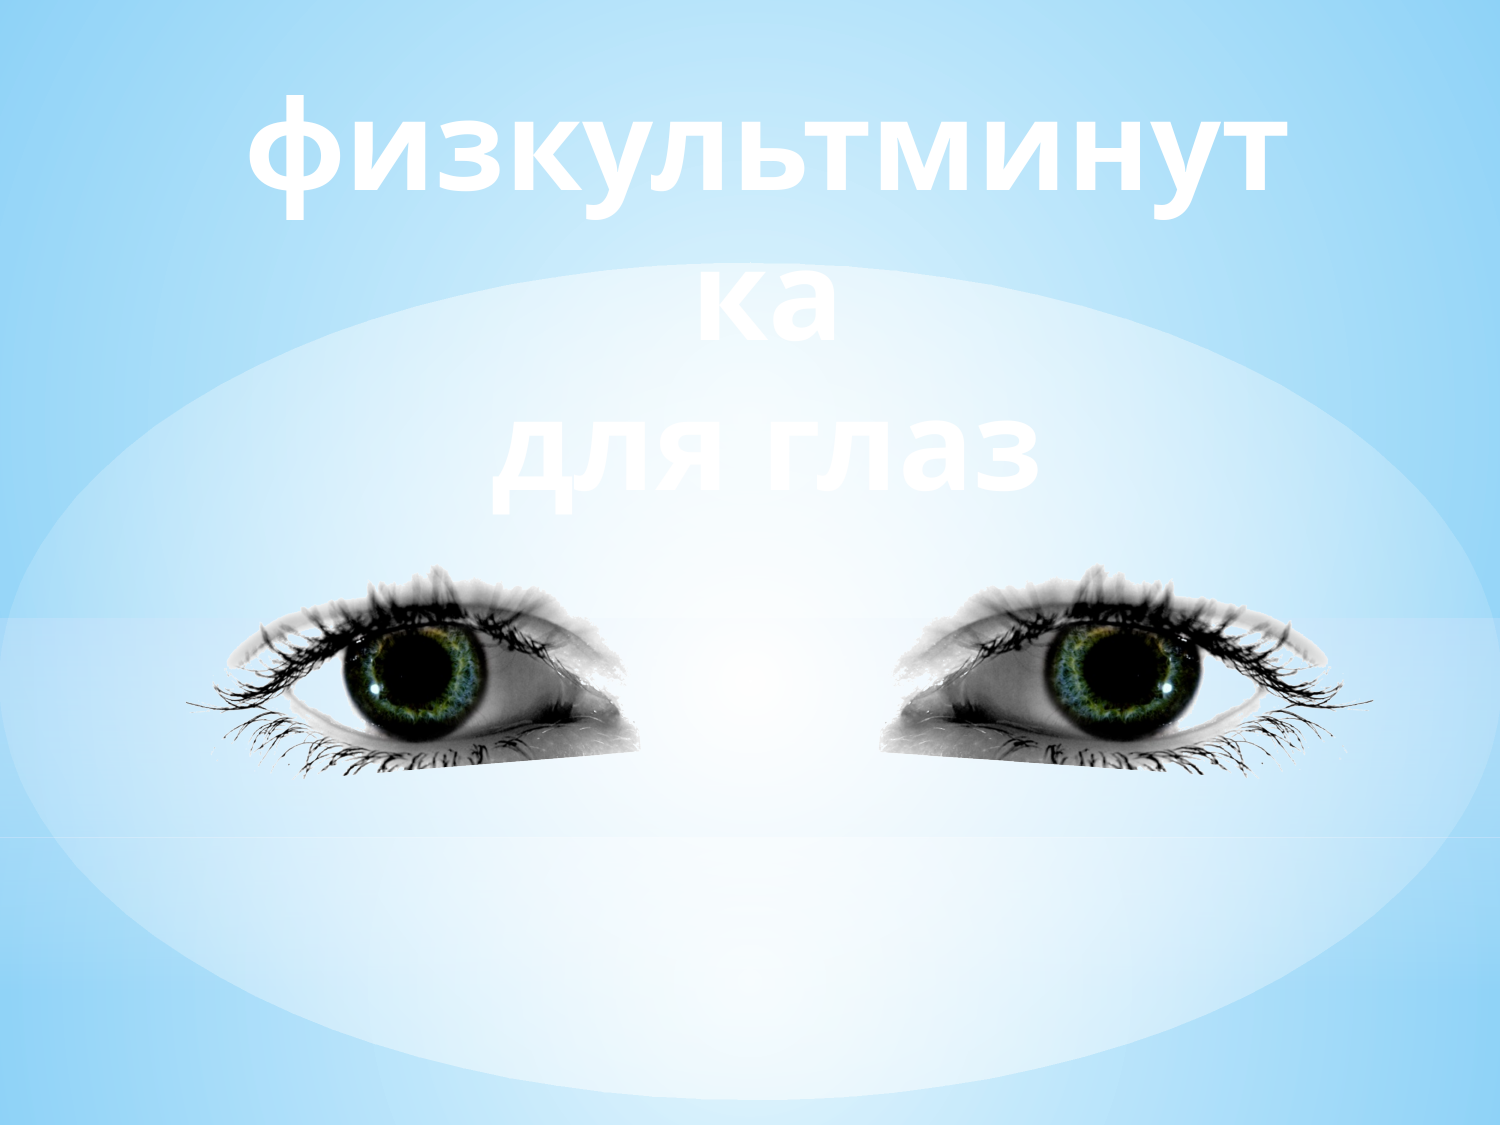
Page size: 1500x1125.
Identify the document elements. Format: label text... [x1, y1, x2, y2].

picture [176, 540, 640, 787]
picture [879, 540, 1382, 786]
text_box физкультминутка для глаз [199, 58, 1336, 524]
